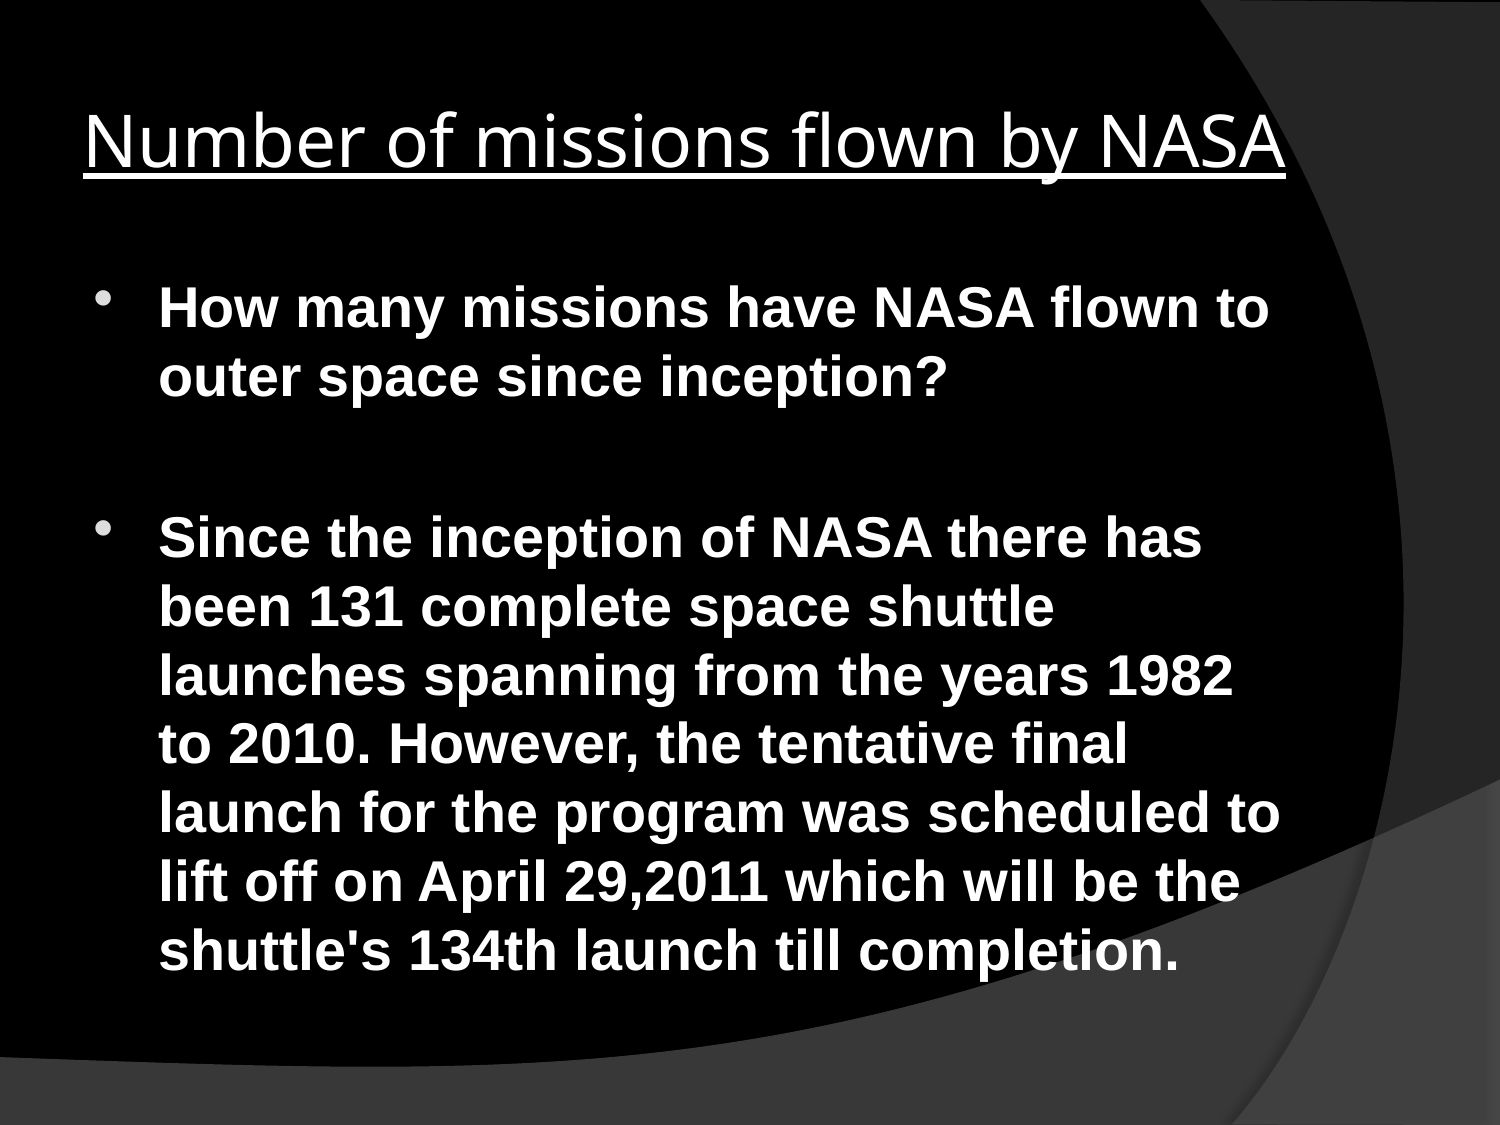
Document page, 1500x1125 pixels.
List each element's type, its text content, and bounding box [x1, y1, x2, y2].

title Number of missions flown by NASA [75, 45, 1300, 233]
list How many missions have NASA flown to outer space since inception? Since the inception of NASA there has been 131 complete space shuttle launches spanning from the years 1982 to 2010. However, the tentative final launch for the program was scheduled to lift off on April 29,2011 which will be the shuttle's 134th launch till completion. [75, 262, 1300, 1005]
